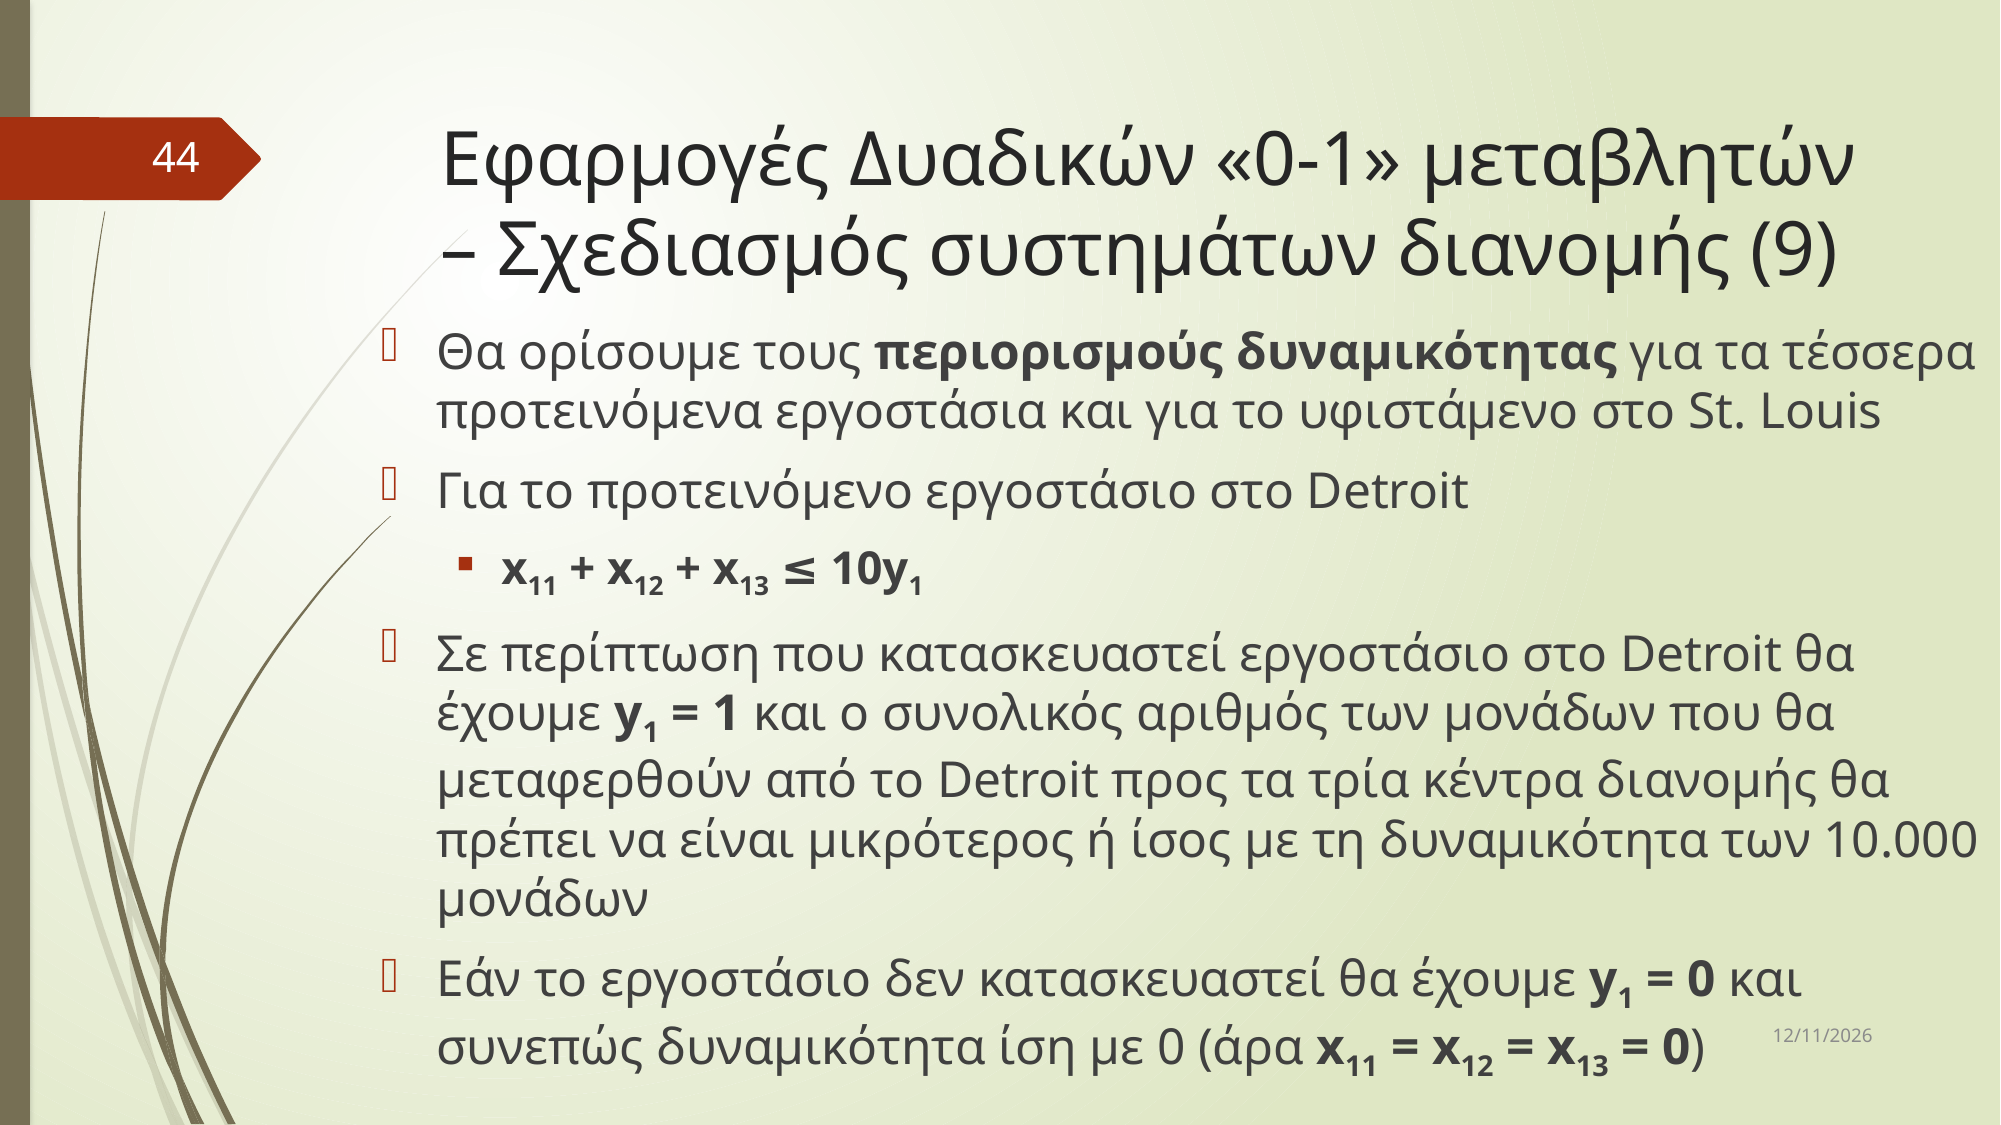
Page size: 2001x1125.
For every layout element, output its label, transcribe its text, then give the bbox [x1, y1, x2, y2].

slide_number 44 [87, 129, 216, 190]
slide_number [1699, 1005, 1888, 1067]
list Θα ορίσουμε τους περιορισμούς δυναμικότητας για τα τέσσερα προτεινόμενα εργοστάσια και για το υφιστάμενο στο St. Louis Για το προτεινόμενο εργοστάσιο στο Detroit x11 + x12 + x13 ≤ 10y1 Σε περίπτωση που κατασκευαστεί εργοστάσιο στο Detroit θα έχουμε y1 = 1 και ο συνολικός αριθμός των μονάδων που θα μεταφερθούν από το Detroit προς τα τρία κέντρα διανομής θα πρέπει να είναι μικρότερος ή ίσος με τη δυναμικότητα των 10.000 μονάδων Εάν το εργοστάσιο δεν κατασκευαστεί θα έχουμε y1 = 0 και συνεπώς δυναμικότητα ίση με 0 (άρα x11 = x12 = x13 = 0) [365, 312, 2000, 1115]
title Εφαρμογές Δυαδικών «0-1» μεταβλητών – Σχεδιασμός συστημάτων διανομής (9) [425, 102, 1888, 312]
